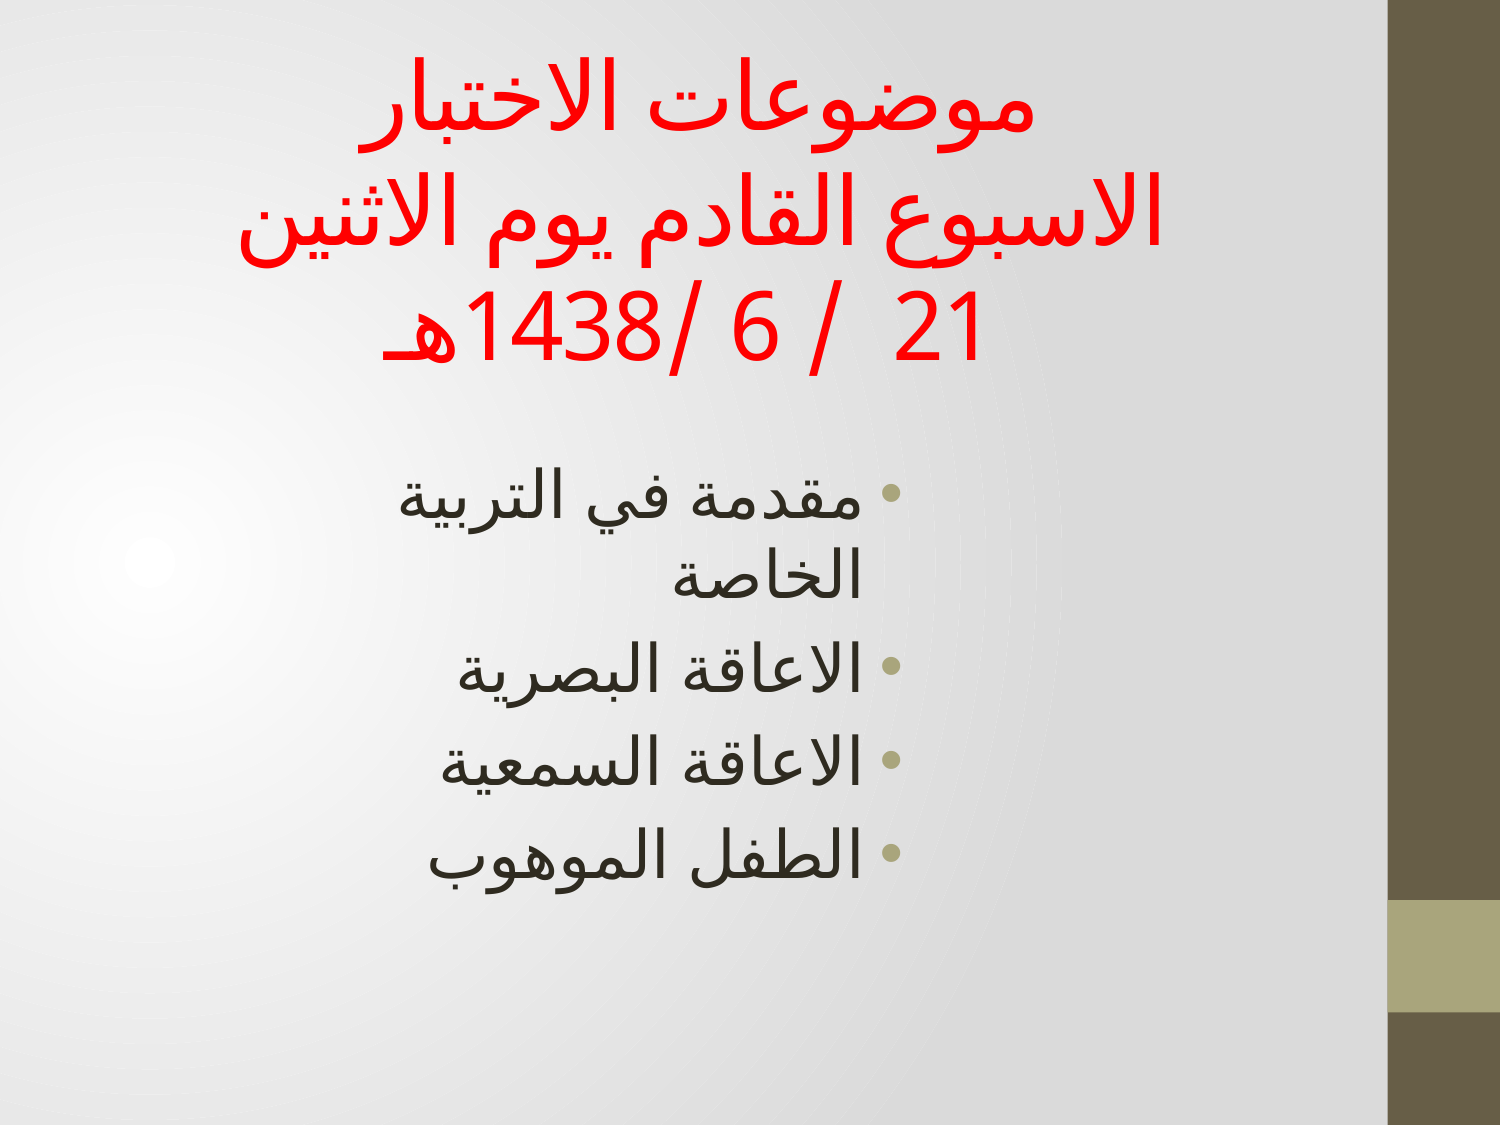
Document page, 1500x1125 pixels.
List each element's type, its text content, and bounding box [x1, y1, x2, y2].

title موضوعات الاختبار الاسبوع القادم يوم الاثنين 21 / 6 /1438هـ [64, 113, 1315, 302]
list مقدمة في التربية الخاصة الاعاقة البصرية الاعاقة السمعية الطفل الموهوب [336, 444, 937, 1093]
